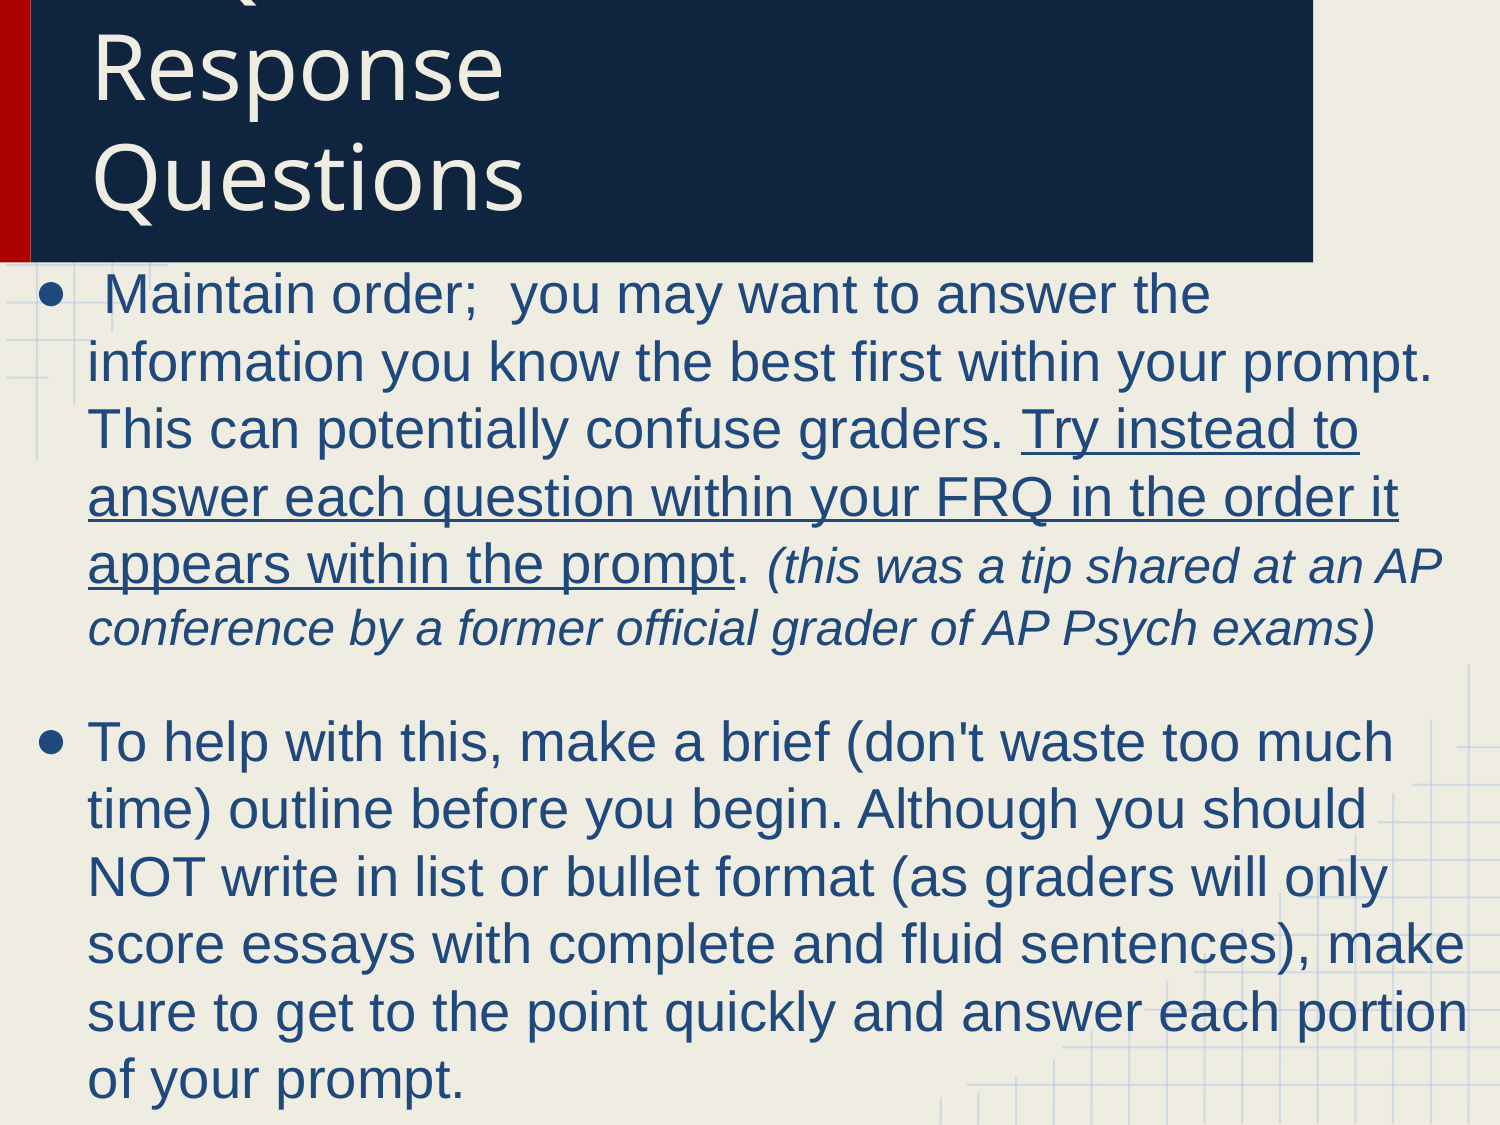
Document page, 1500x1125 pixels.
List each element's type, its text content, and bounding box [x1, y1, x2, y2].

title FRQs-Free Response Questions [75, 22, 973, 242]
list Maintain order; you may want to answer the information you know the best first within your prompt. This can potentially confuse graders. Try instead to answer each question within your FRQ in the order it appears within the prompt. (this was a tip shared at an AP conference by a former official grader of AP Psych exams) To help with this, make a brief (don't waste too much time) outline before you begin. Although you should NOT write in list or bullet format (as graders will only score essays with complete and fluid sentences), make sure to get to the point quickly and answer each portion of your prompt. [2, 242, 1500, 1062]
